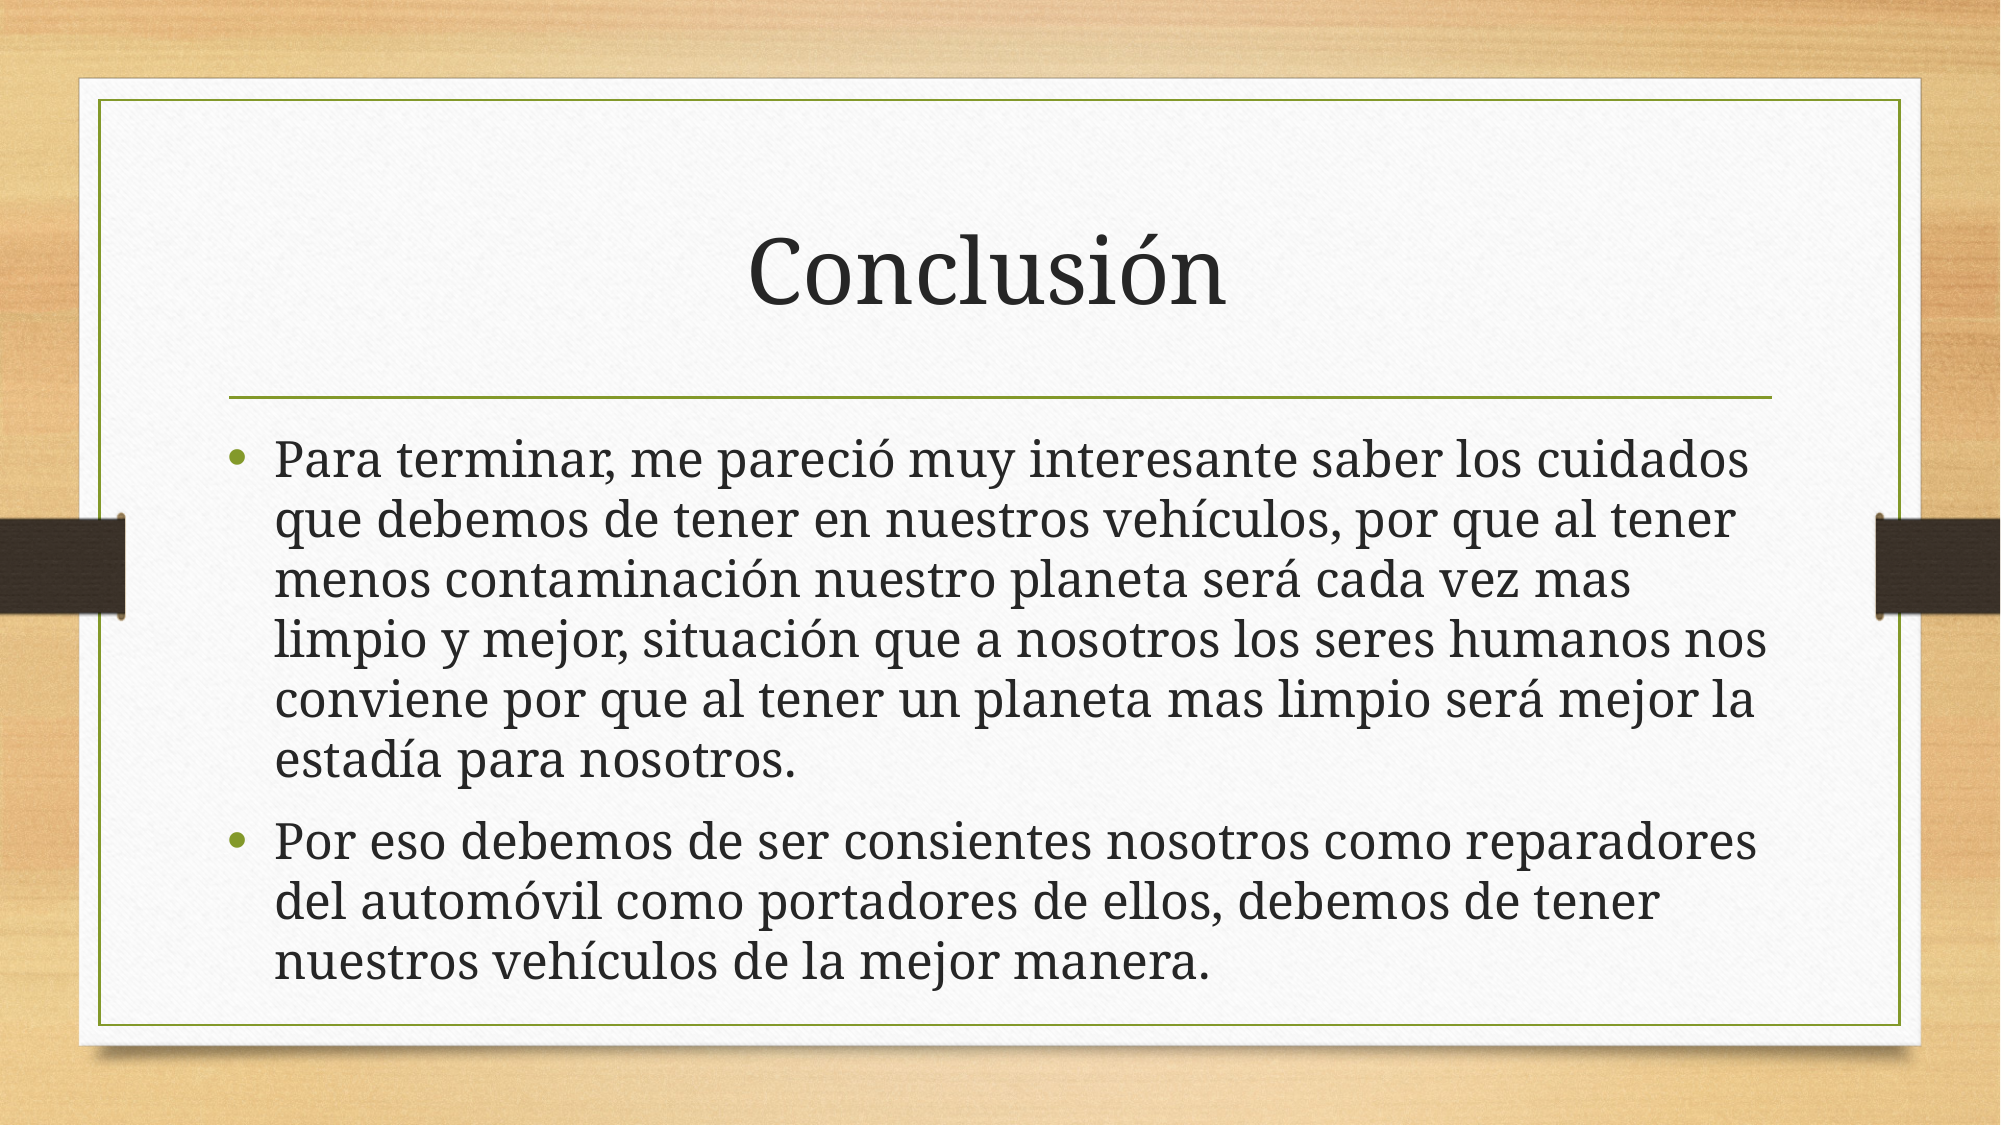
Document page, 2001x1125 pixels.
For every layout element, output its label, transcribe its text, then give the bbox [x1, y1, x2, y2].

picture [0, 0, 2001, 1125]
title Conclusión [212, 161, 1788, 375]
list Para terminar, me pareció muy interesante saber los cuidados que debemos de tener en nuestros vehículos, por que al tener menos contaminación nuestro planeta será cada vez mas limpio y mejor, situación que a nosotros los seres humanos nos conviene por que al tener un planeta mas limpio será mejor la estadía para nosotros. Por eso debemos de ser consientes nosotros como reparadores del automóvil como portadores de ellos, debemos de tener nuestros vehículos de la mejor manera. [212, 419, 1788, 964]
